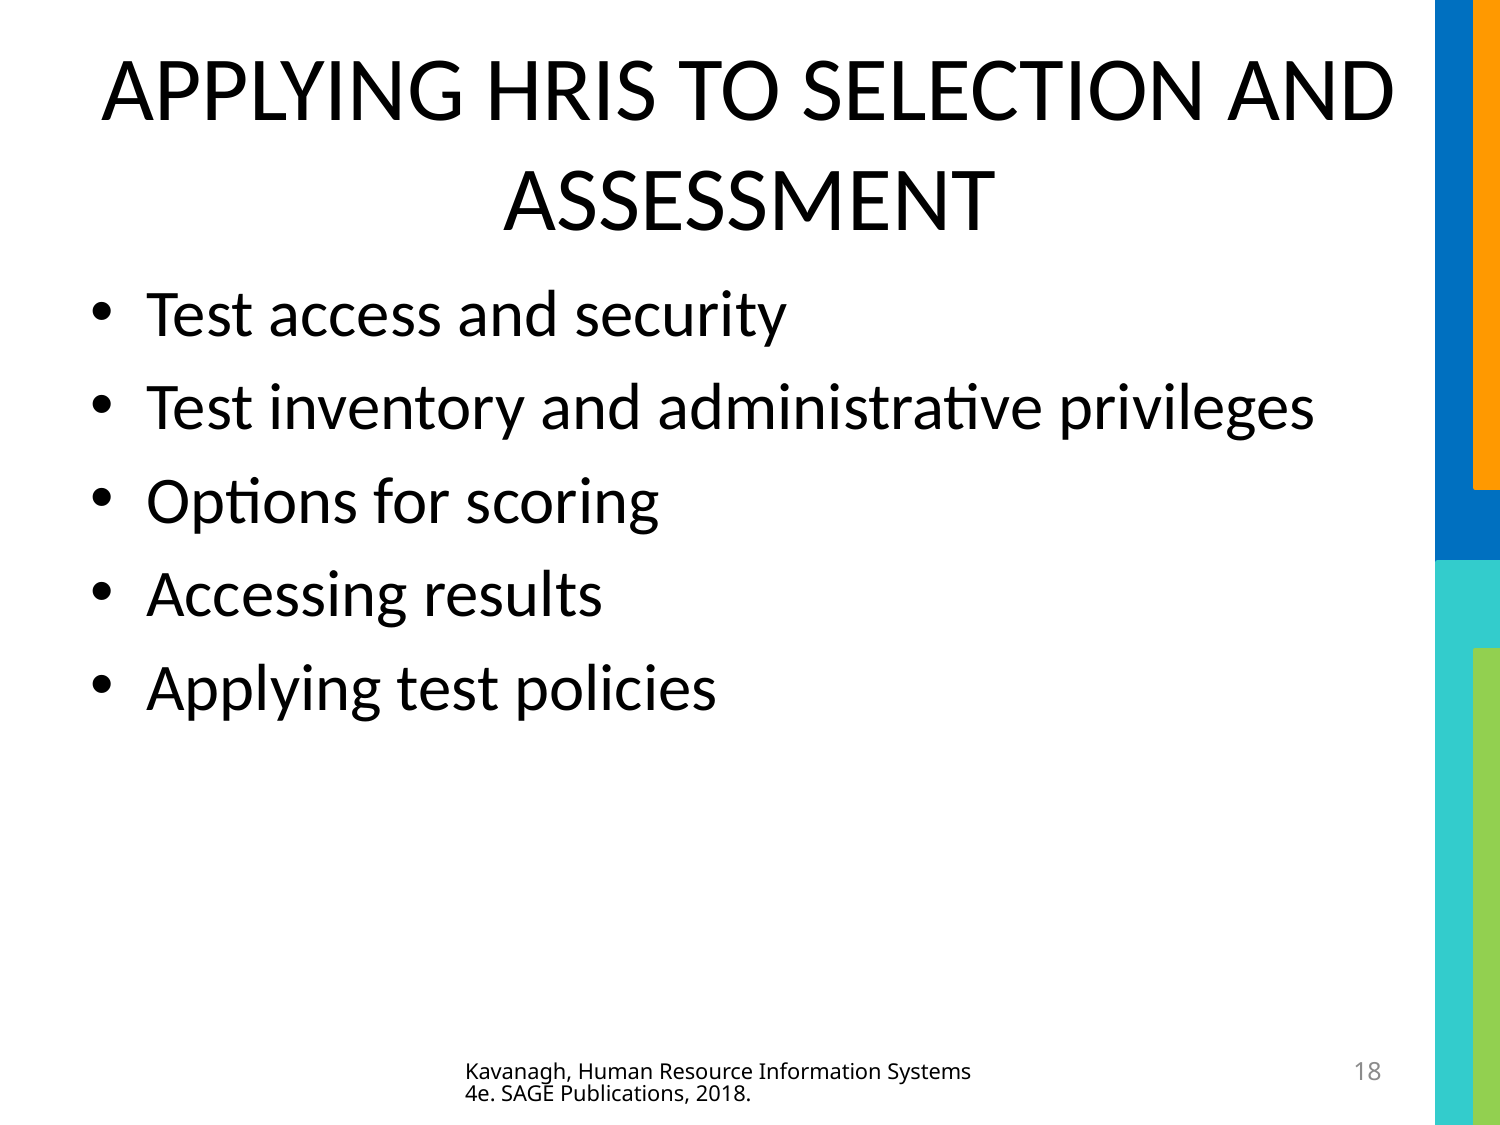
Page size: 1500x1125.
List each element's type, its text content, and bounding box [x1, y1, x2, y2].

slide_number 18 [1059, 1042, 1397, 1103]
list Test access and security Test inventory and administrative privileges Options for scoring Accessing results Applying test policies [75, 262, 1425, 1005]
title APPLYING HRIS TO SELECTION AND ASSESSMENT [75, 45, 1425, 233]
footer Kavanagh, Human Resource Information Systems 4e. SAGE Publications, 2018. [450, 1042, 1004, 1103]
